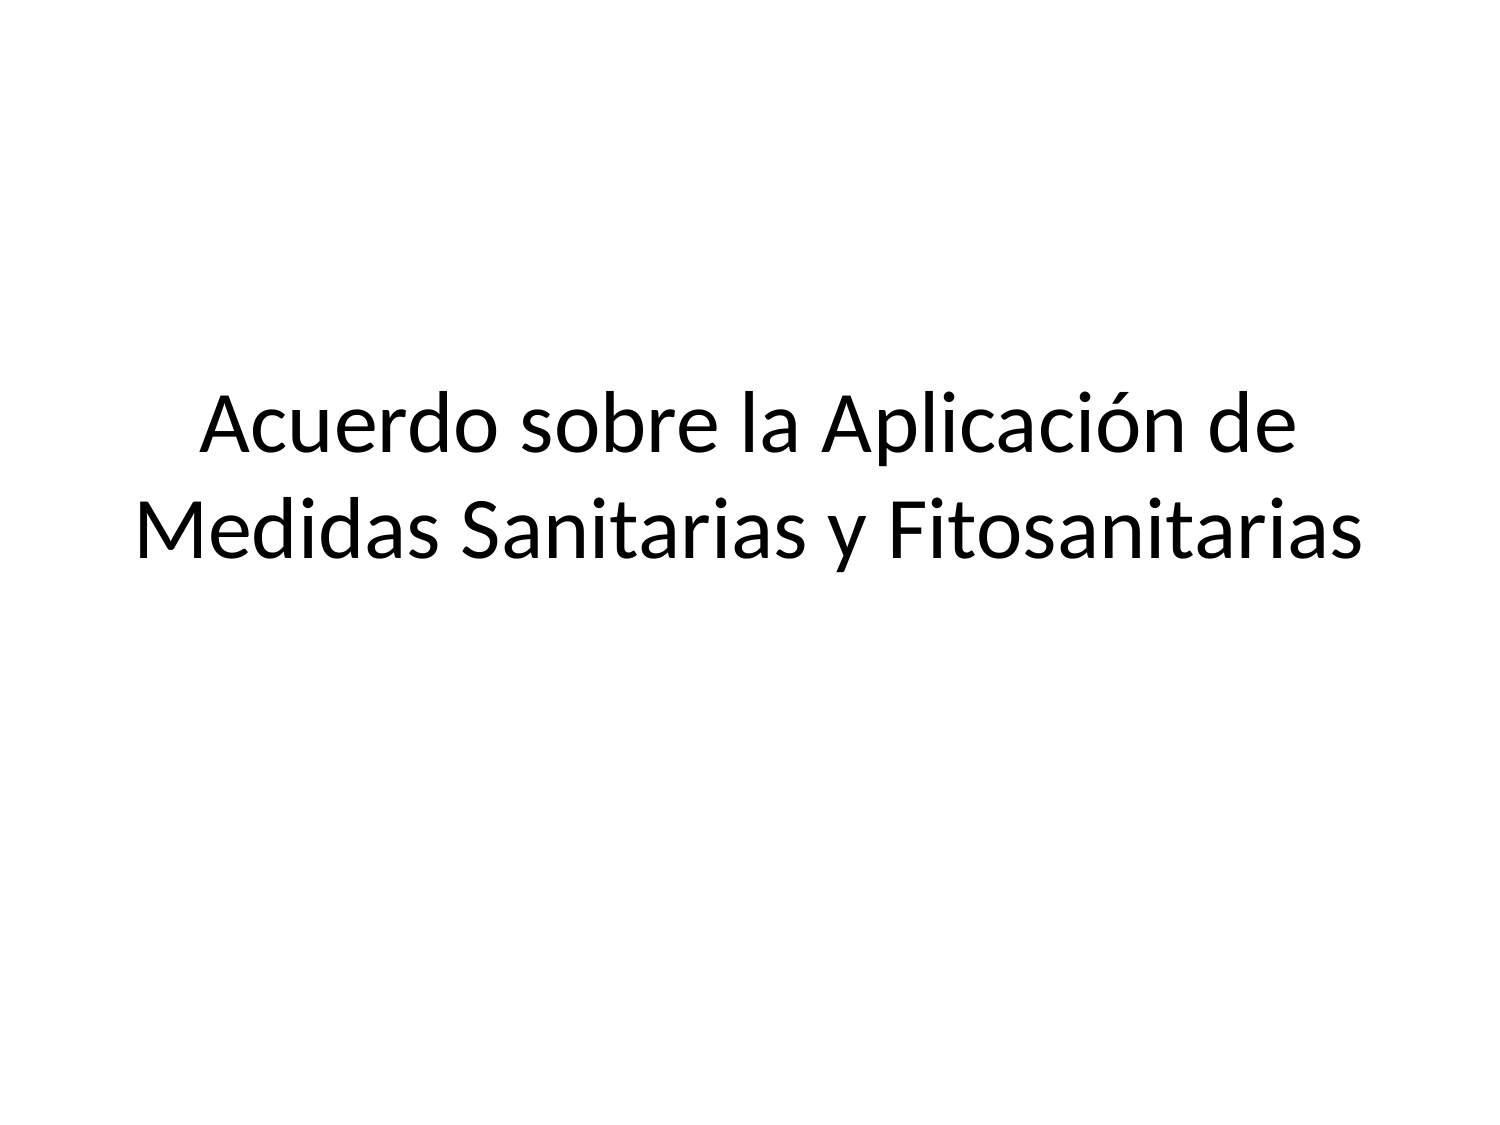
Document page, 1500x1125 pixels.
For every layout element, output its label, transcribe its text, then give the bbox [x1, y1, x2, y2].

title Acuerdo sobre la Aplicación de Medidas Sanitarias y Fitosanitarias [112, 349, 1388, 591]
